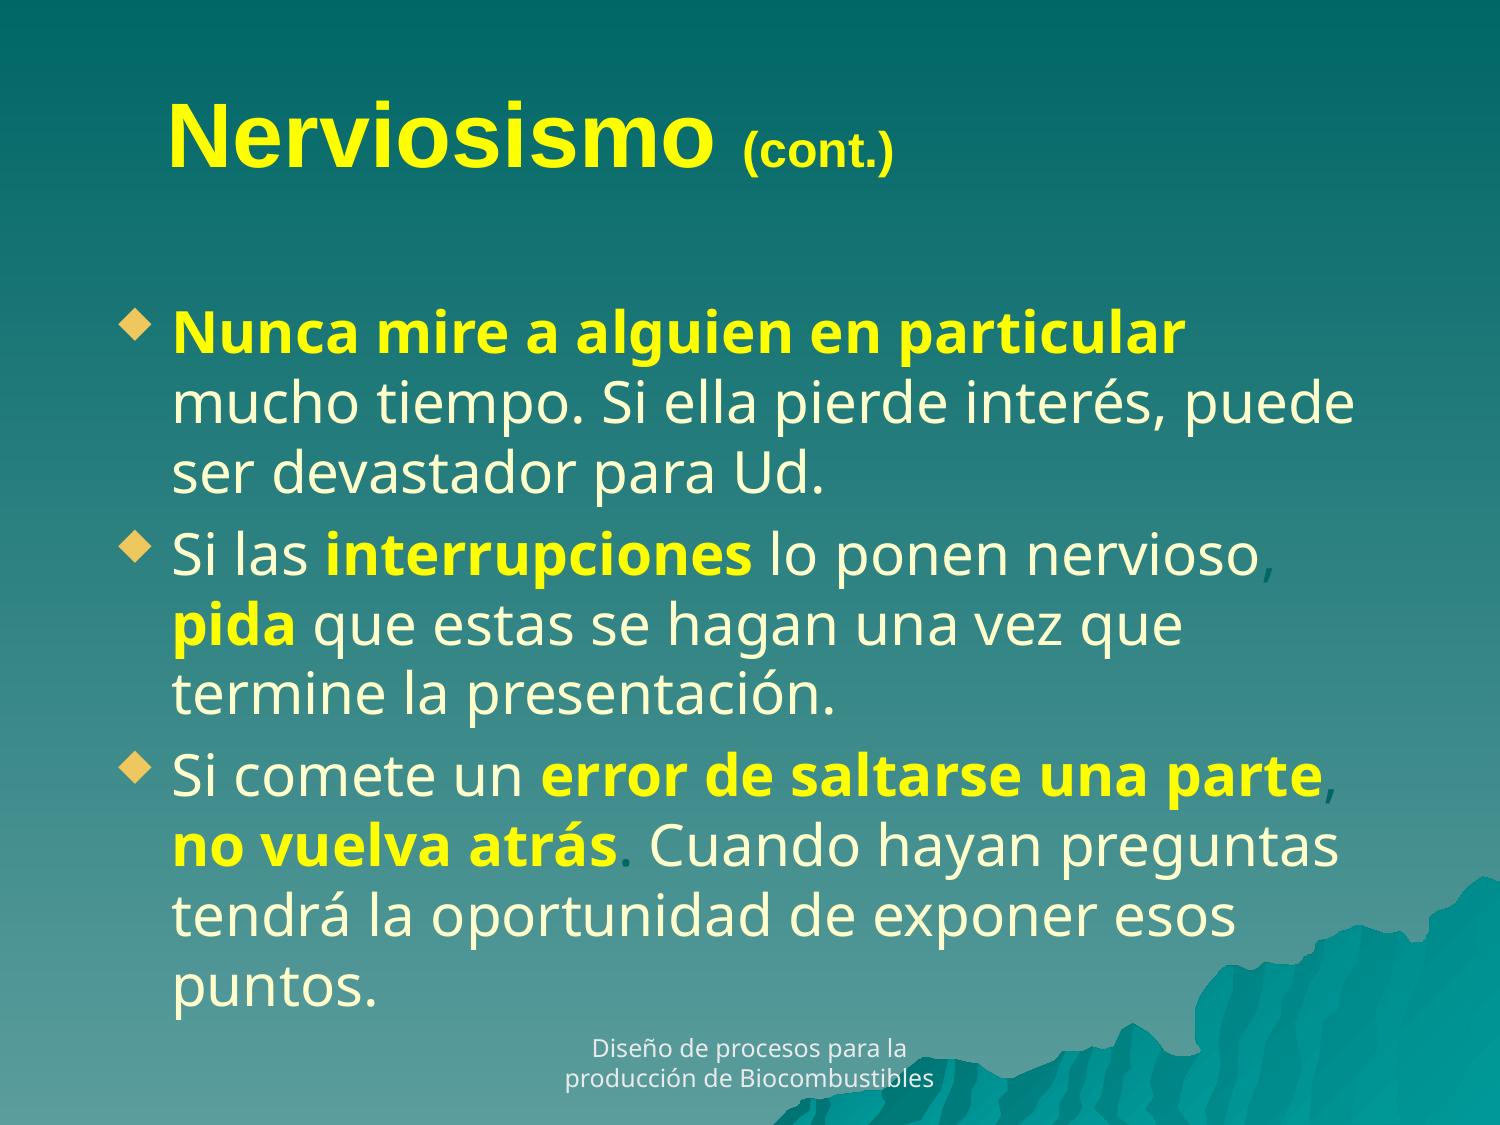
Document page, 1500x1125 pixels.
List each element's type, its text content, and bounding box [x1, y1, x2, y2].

list Nunca mire a alguien en particular mucho tiempo. Si ella pierde interés, puede ser devastador para Ud. Si las interrupciones lo ponen nervioso, pida que estas se hagan una vez que termine la presentación. Si comete un error de saltarse una parte, no vuelva atrás. Cuando hayan preguntas tendrá la oportunidad de exponer esos puntos. [99, 287, 1376, 1026]
title Nerviosismo (cont.) [112, 37, 951, 226]
footer Diseño de procesos para la producción de Biocombustibles [512, 1024, 988, 1101]
